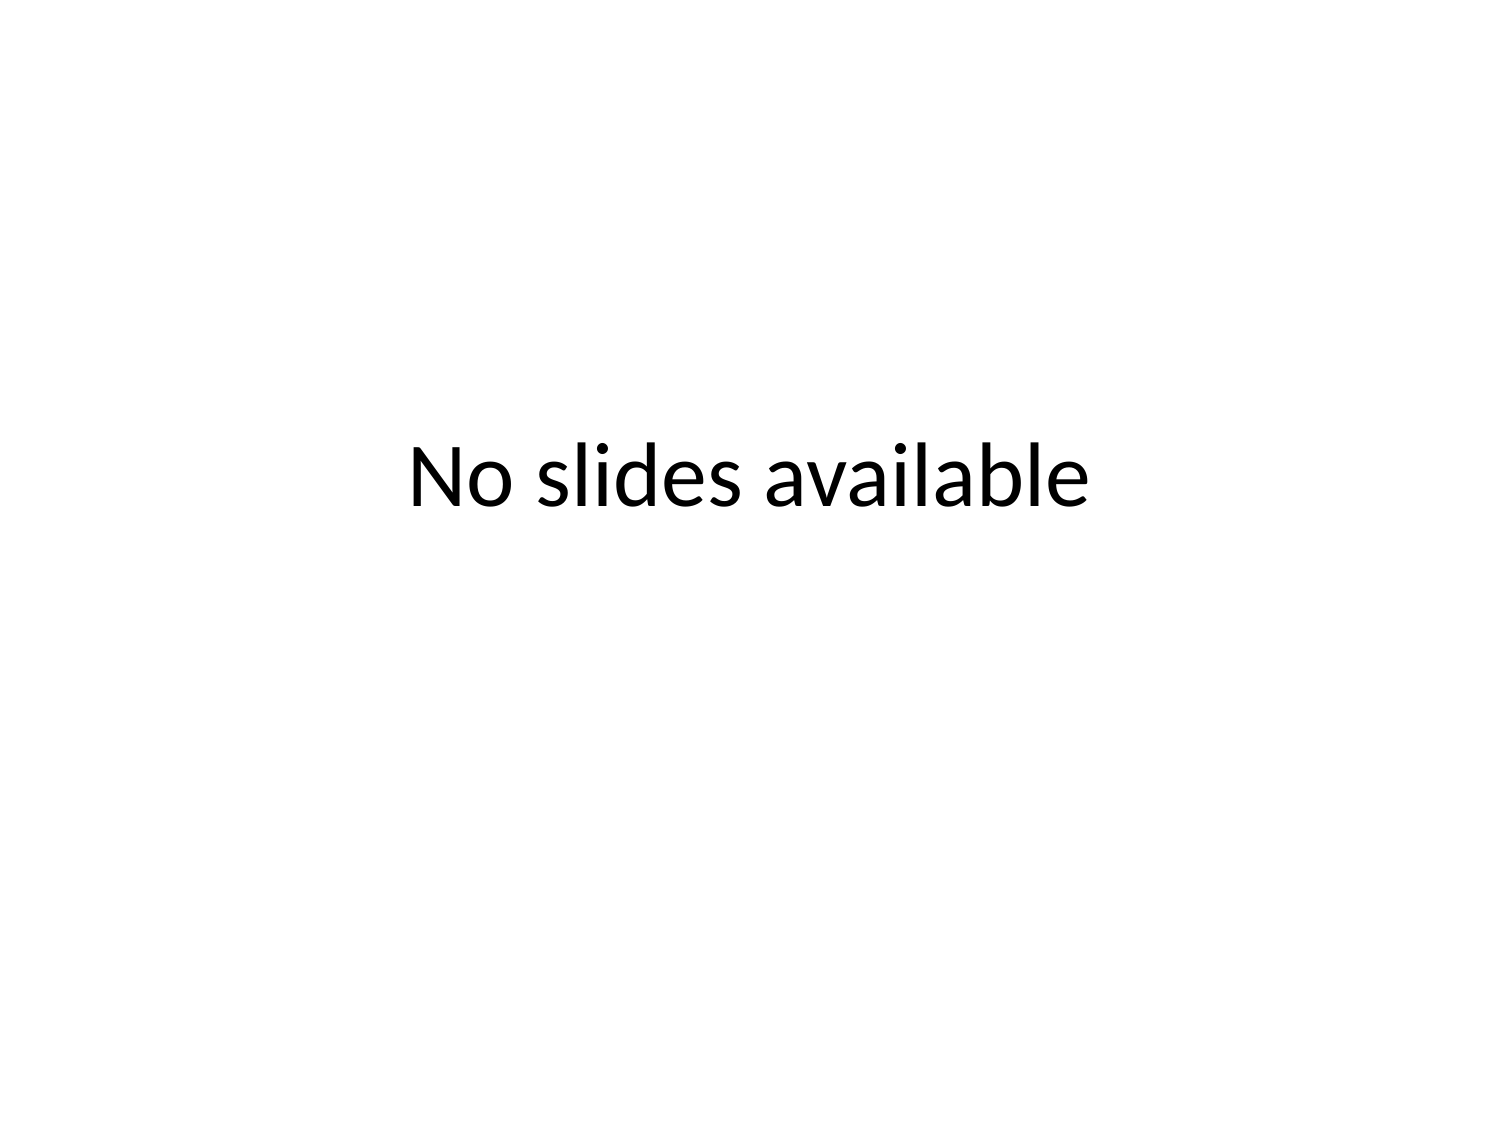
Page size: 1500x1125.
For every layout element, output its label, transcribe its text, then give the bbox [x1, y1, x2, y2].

title No slides available [112, 349, 1388, 591]
